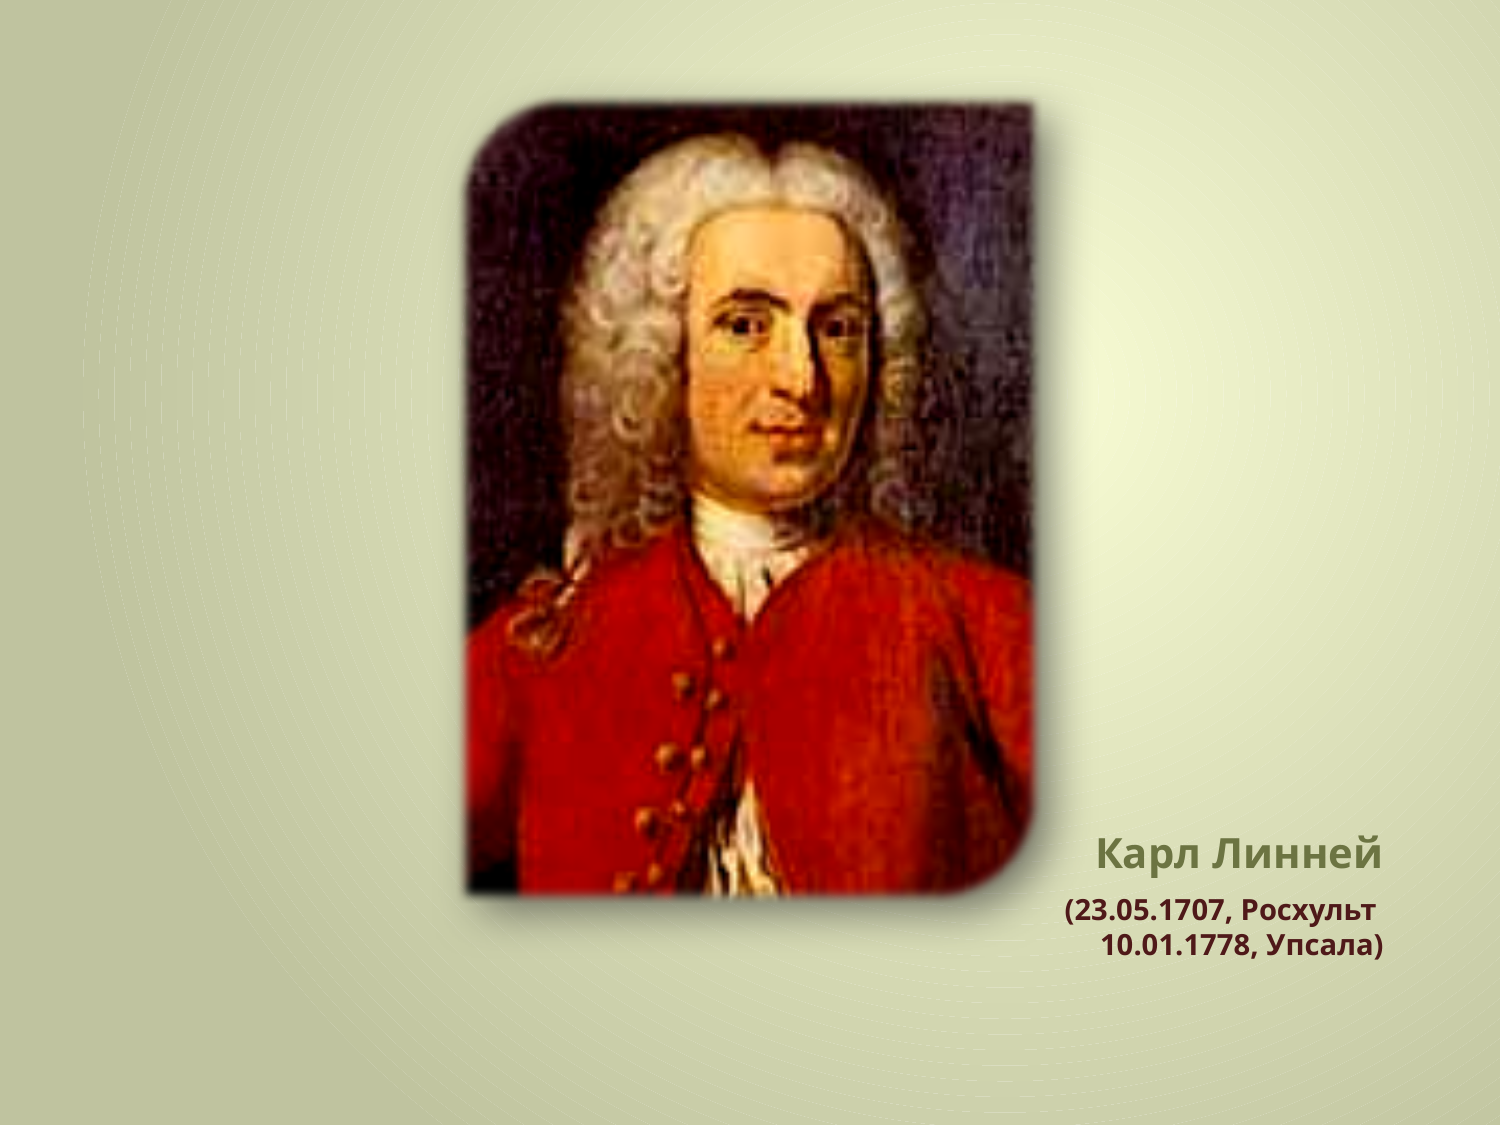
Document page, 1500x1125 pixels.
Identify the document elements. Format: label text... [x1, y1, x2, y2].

list (23.05.1707, Росхульт 10.01.1778, Упсала) [498, 883, 1399, 1034]
title Карл Линней [1062, 774, 1399, 883]
picture [456, 93, 1044, 904]
